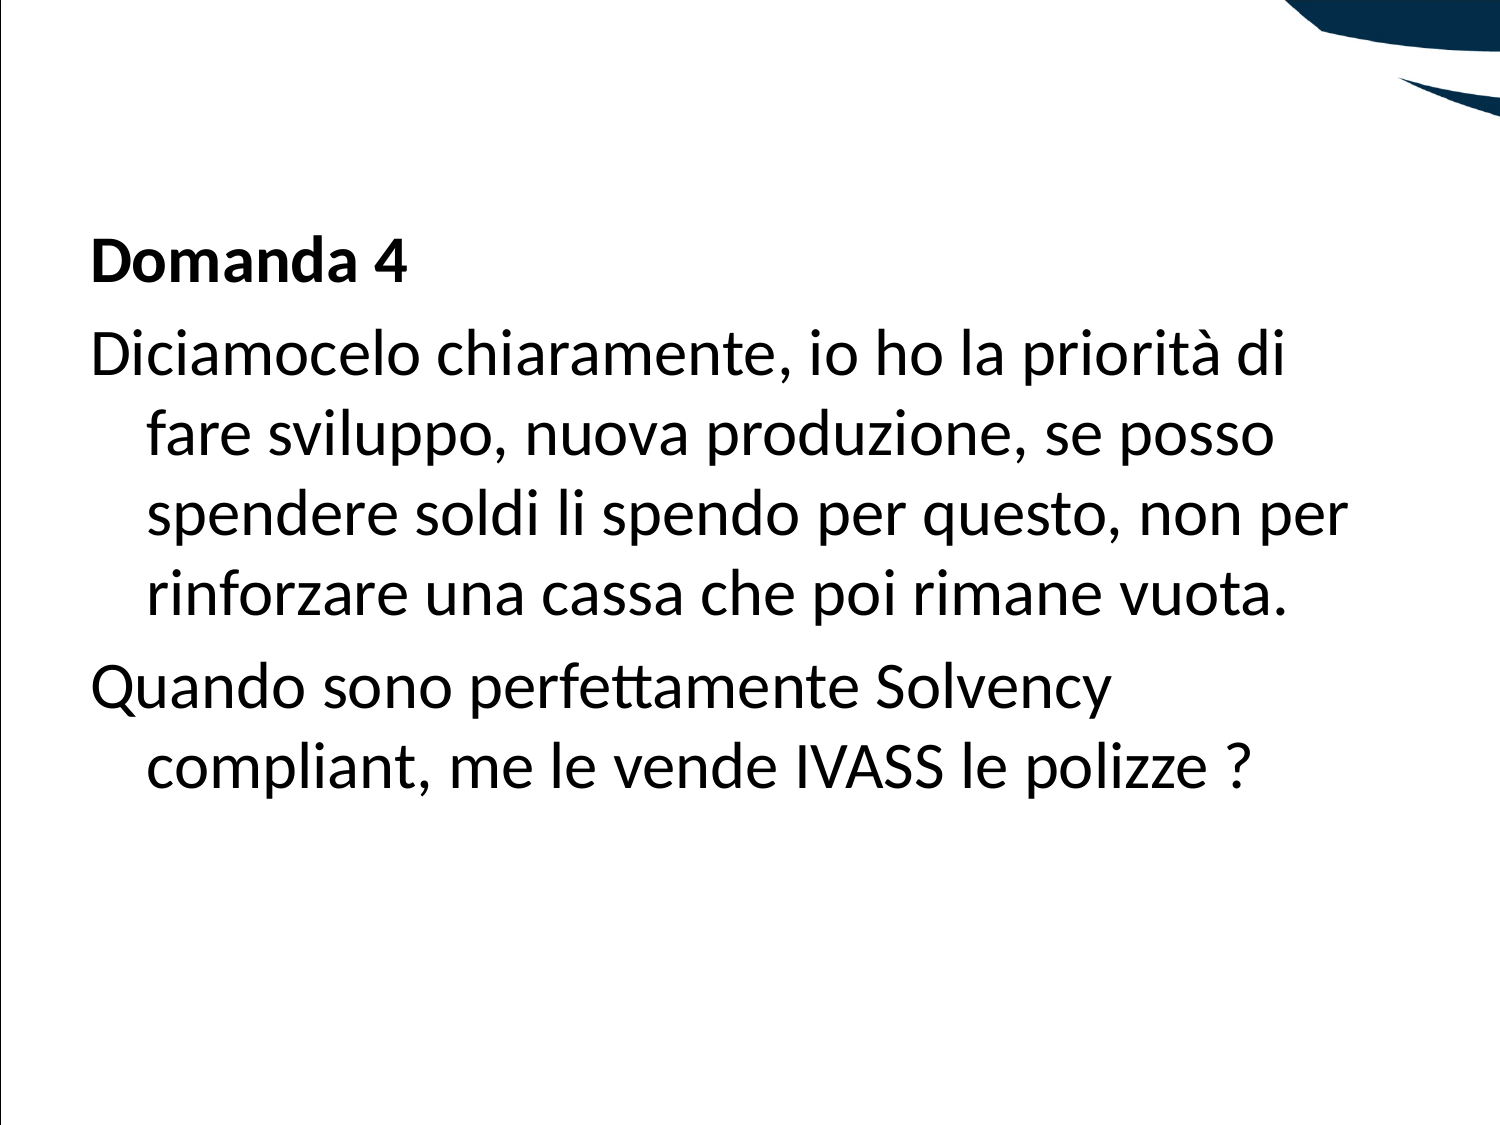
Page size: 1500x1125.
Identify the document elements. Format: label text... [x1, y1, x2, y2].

picture [0, 0, 1500, 1125]
list Domanda 4 Diciamocelo chiaramente, io ho la priorità di fare sviluppo, nuova produzione, se posso spendere soldi li spendo per questo, non per rinforzare una cassa che poi rimane vuota. Quando sono perfettamente Solvency compliant, me le vende IVASS le polizze ? [74, 207, 1426, 1125]
